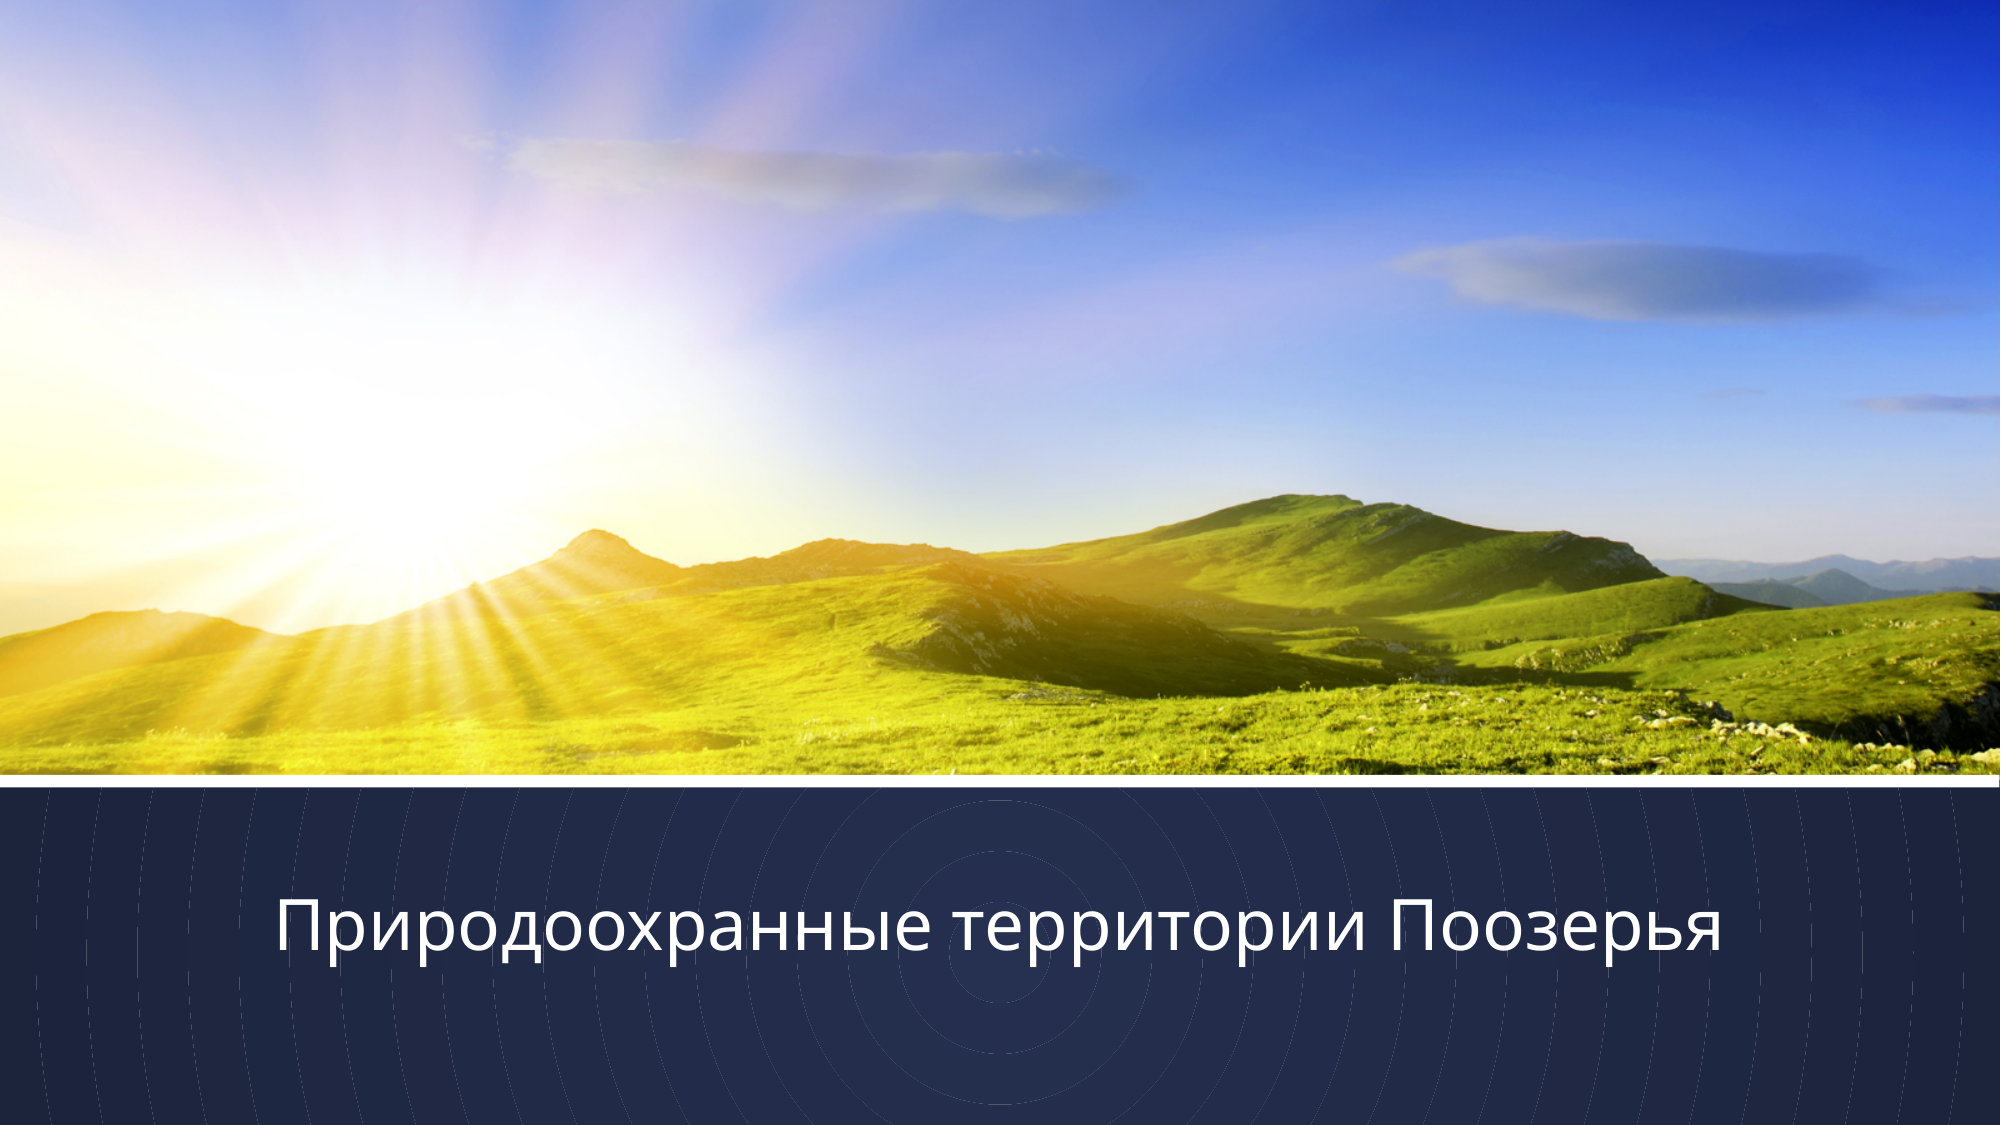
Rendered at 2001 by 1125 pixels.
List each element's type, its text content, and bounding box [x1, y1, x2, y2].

subtitle [249, 975, 1750, 1100]
picture [0, 0, 2000, 774]
title Природоохранные территории Поозерья [249, 787, 1750, 975]
